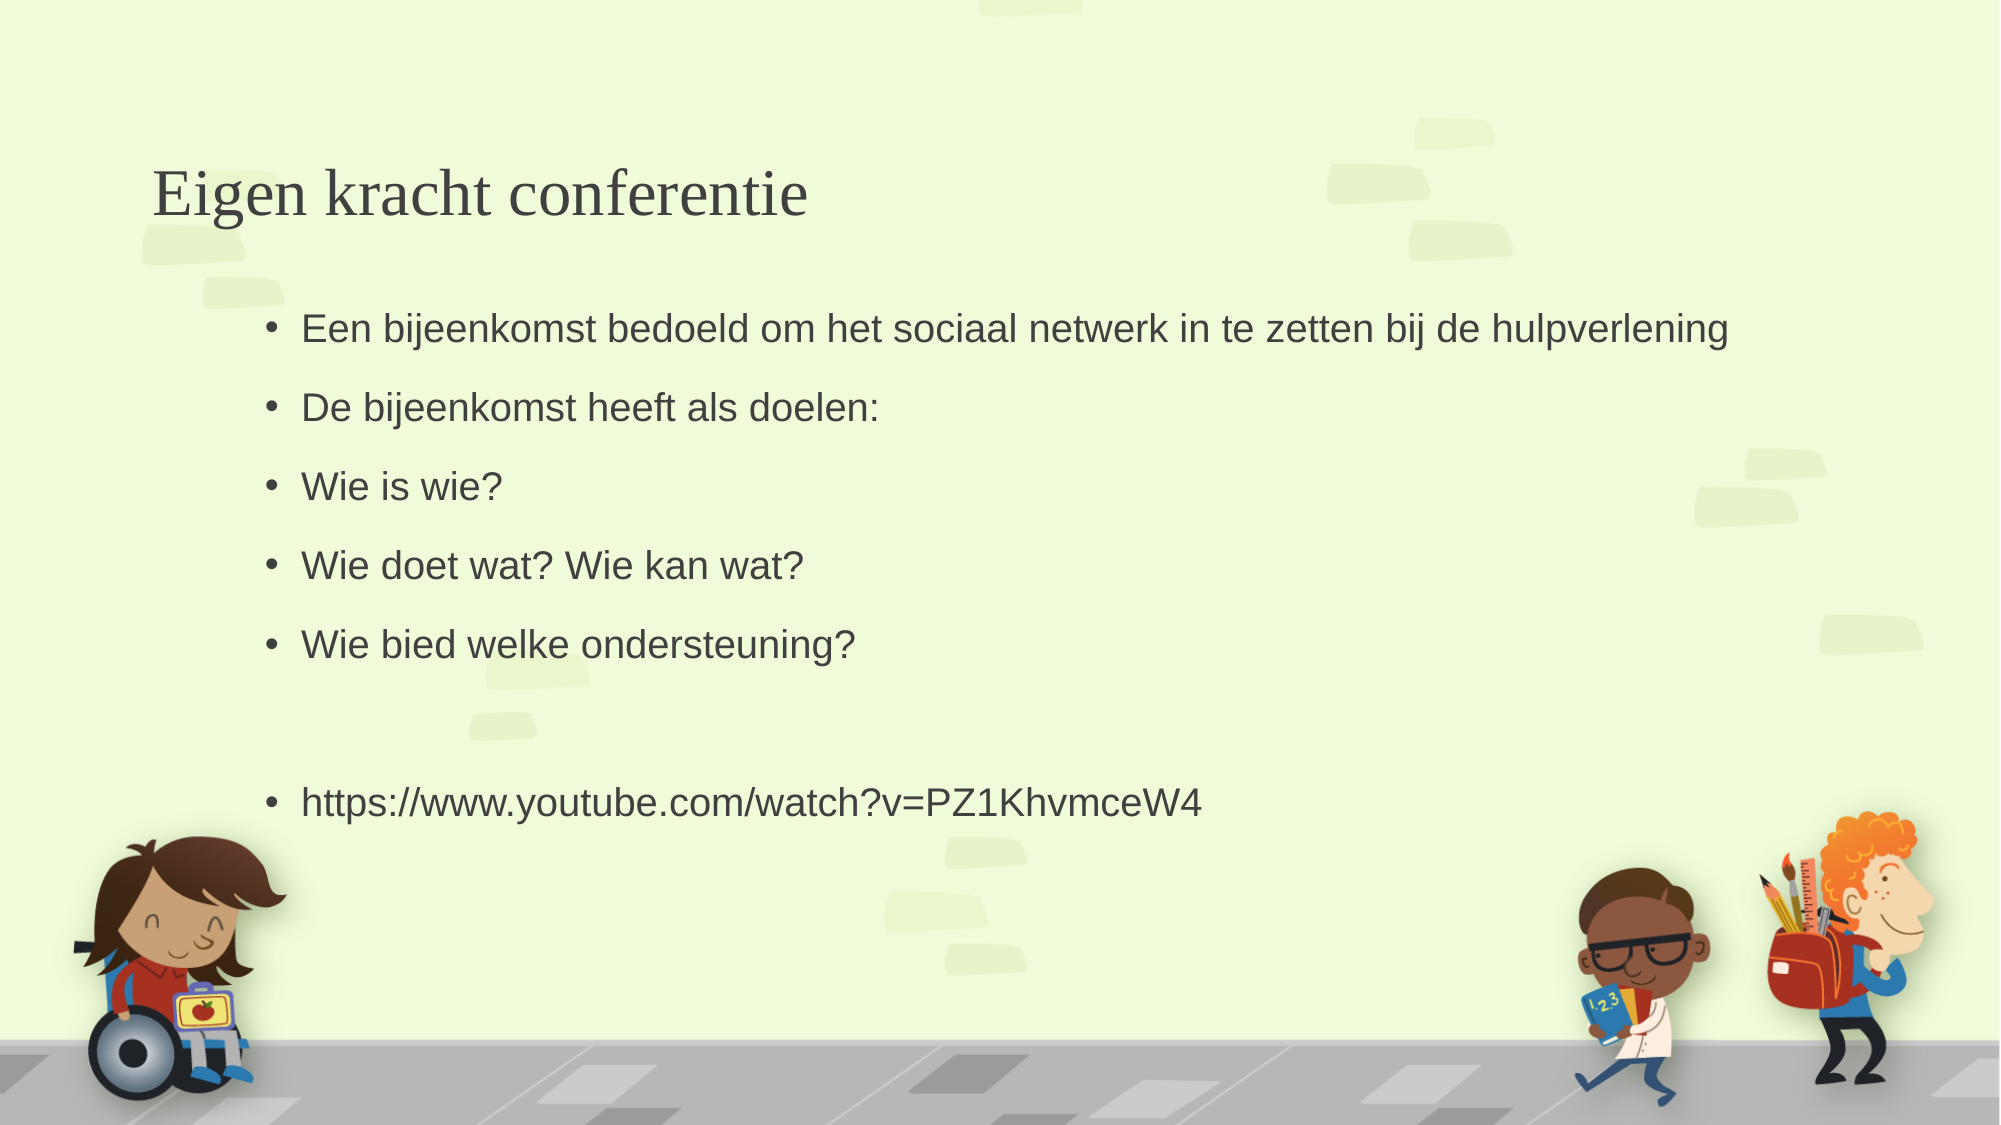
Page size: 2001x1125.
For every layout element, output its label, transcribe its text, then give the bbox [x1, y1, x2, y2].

list Een bijeenkomst bedoeld om het sociaal netwerk in te zetten bij de hulpverlening De bijeenkomst heeft als doelen: Wie is wie? Wie doet wat? Wie kan wat? Wie bied welke ondersteuning? https://www.youtube.com/watch?v=PZ1KhvmceW4 [249, 299, 1750, 870]
picture [0, 0, 2000, 1125]
title Eigen kracht conferentie [137, 59, 1750, 238]
